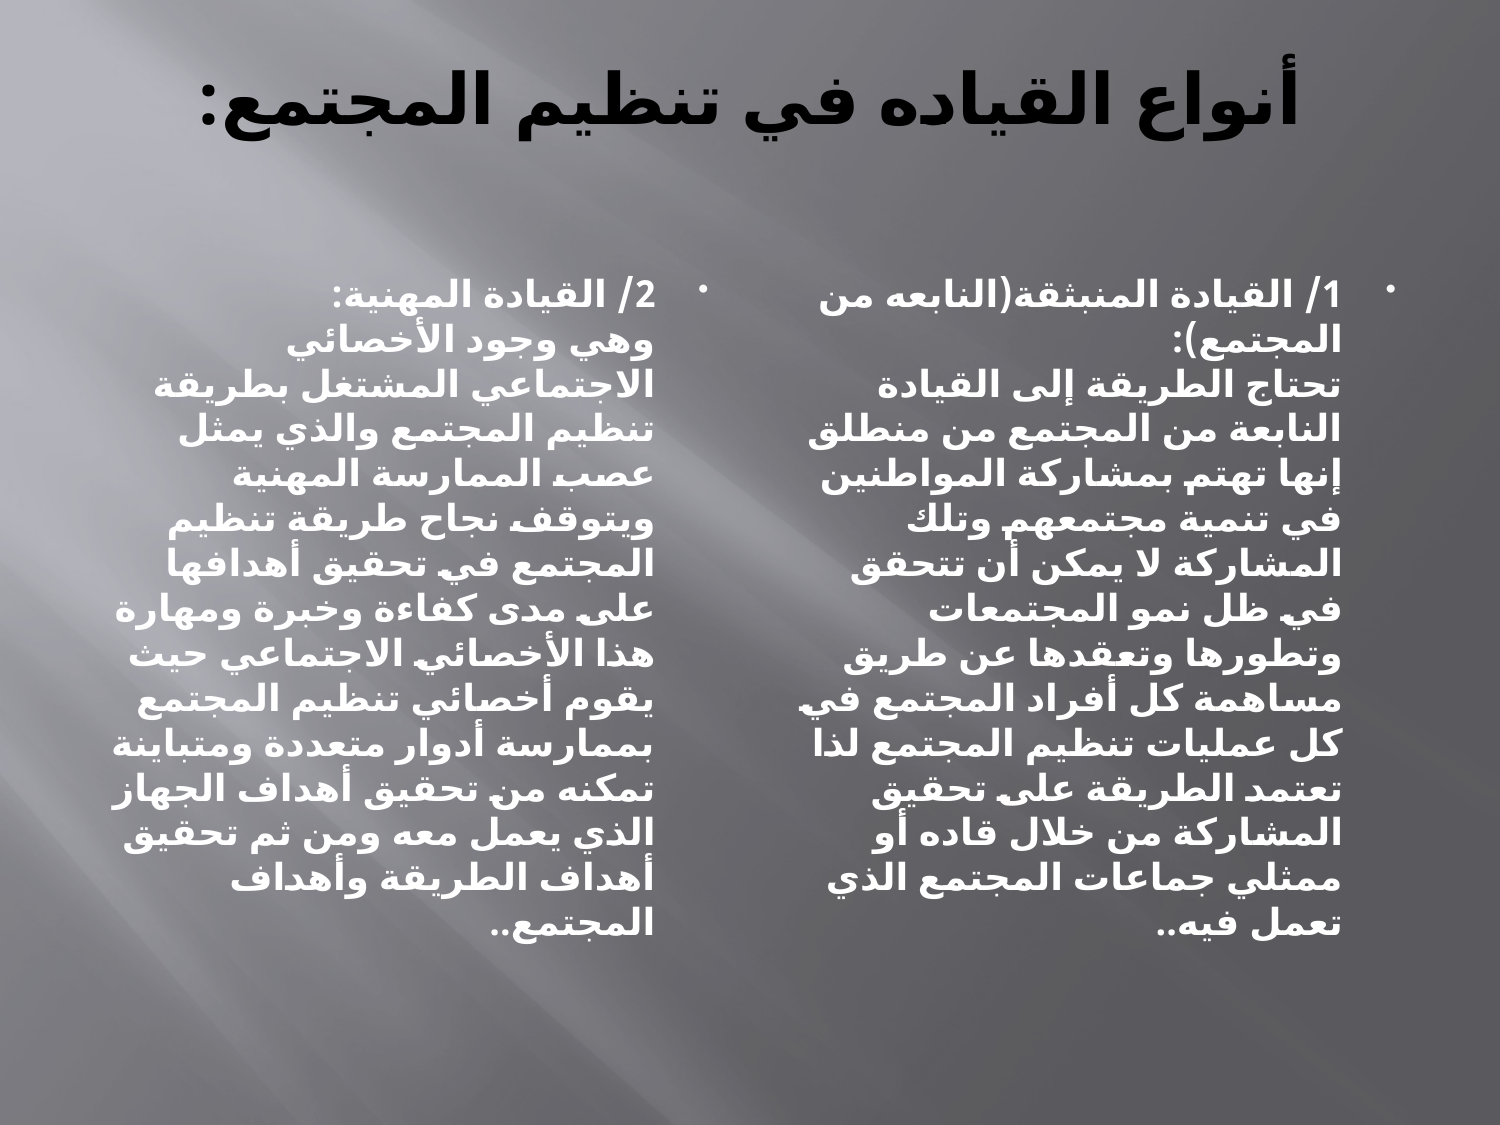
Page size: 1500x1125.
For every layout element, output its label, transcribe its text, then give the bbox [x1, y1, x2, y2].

title أنواع القياده في تنظيم المجتمع: [75, 45, 1425, 233]
list 2/ القيادة المهنية: وهي وجود الأخصائي الاجتماعي المشتغل بطريقة تنظيم المجتمع والذي يمثل عصب الممارسة المهنية ويتوقف نجاح طريقة تنظيم المجتمع في تحقيق أهدافها على مدى كفاءة وخبرة ومهارة هذا الأخصائي الاجتماعي حيث يقوم أخصائي تنظيم المجتمع بممارسة أدوار متعددة ومتباينة تمكنه من تحقيق أهداف الجهاز الذي يعمل معه ومن ثم تحقيق أهداف الطريقة وأهداف المجتمع.. [75, 262, 738, 1005]
list 1/ القيادة المنبثقة(النابعه من المجتمع): تحتاج الطريقة إلى القيادة النابعة من المجتمع من منطلق إنها تهتم بمشاركة المواطنين في تنمية مجتمعهم وتلك المشاركة لا يمكن أن تتحقق في ظل نمو المجتمعات وتطورها وتعقدها عن طريق مساهمة كل أفراد المجتمع في كل عمليات تنظيم المجتمع لذا تعتمد الطريقة على تحقيق المشاركة من خلال قاده أو ممثلي جماعات المجتمع الذي تعمل فيه.. [762, 262, 1425, 1005]
